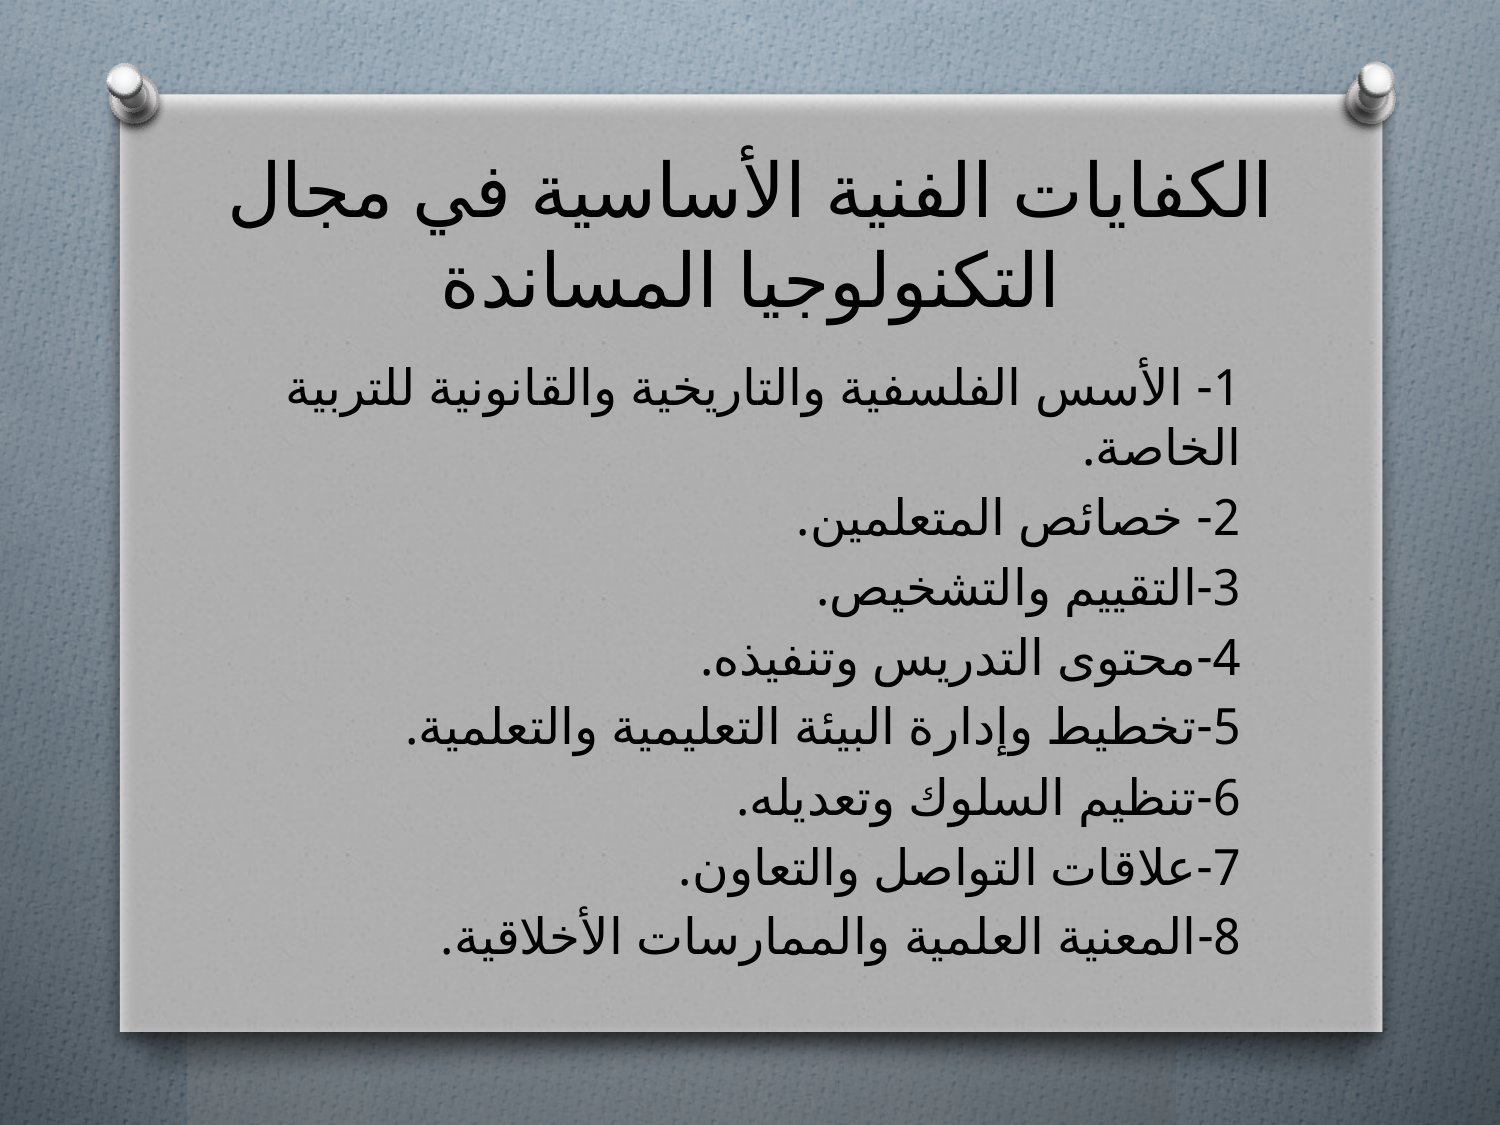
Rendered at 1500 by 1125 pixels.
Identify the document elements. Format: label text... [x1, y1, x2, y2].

title الكفايات الفنية الأساسية في مجال التكنولوجيا المساندة [179, 134, 1323, 332]
list 1- الأسس الفلسفية والتاريخية والقانونية للتربية الخاصة. 2- خصائص المتعلمين. 3-التقييم والتشخيص. 4-محتوى التدريس وتنفيذه. 5-تخطيط وإدارة البيئة التعليمية والتعلمية. 6-تنظيم السلوك وتعديله. 7-علاقات التواصل والتعاون. 8-المعنية العلمية والممارسات الأخلاقية. [240, 347, 1257, 939]
picture [75, 29, 198, 153]
picture [1317, 35, 1439, 156]
